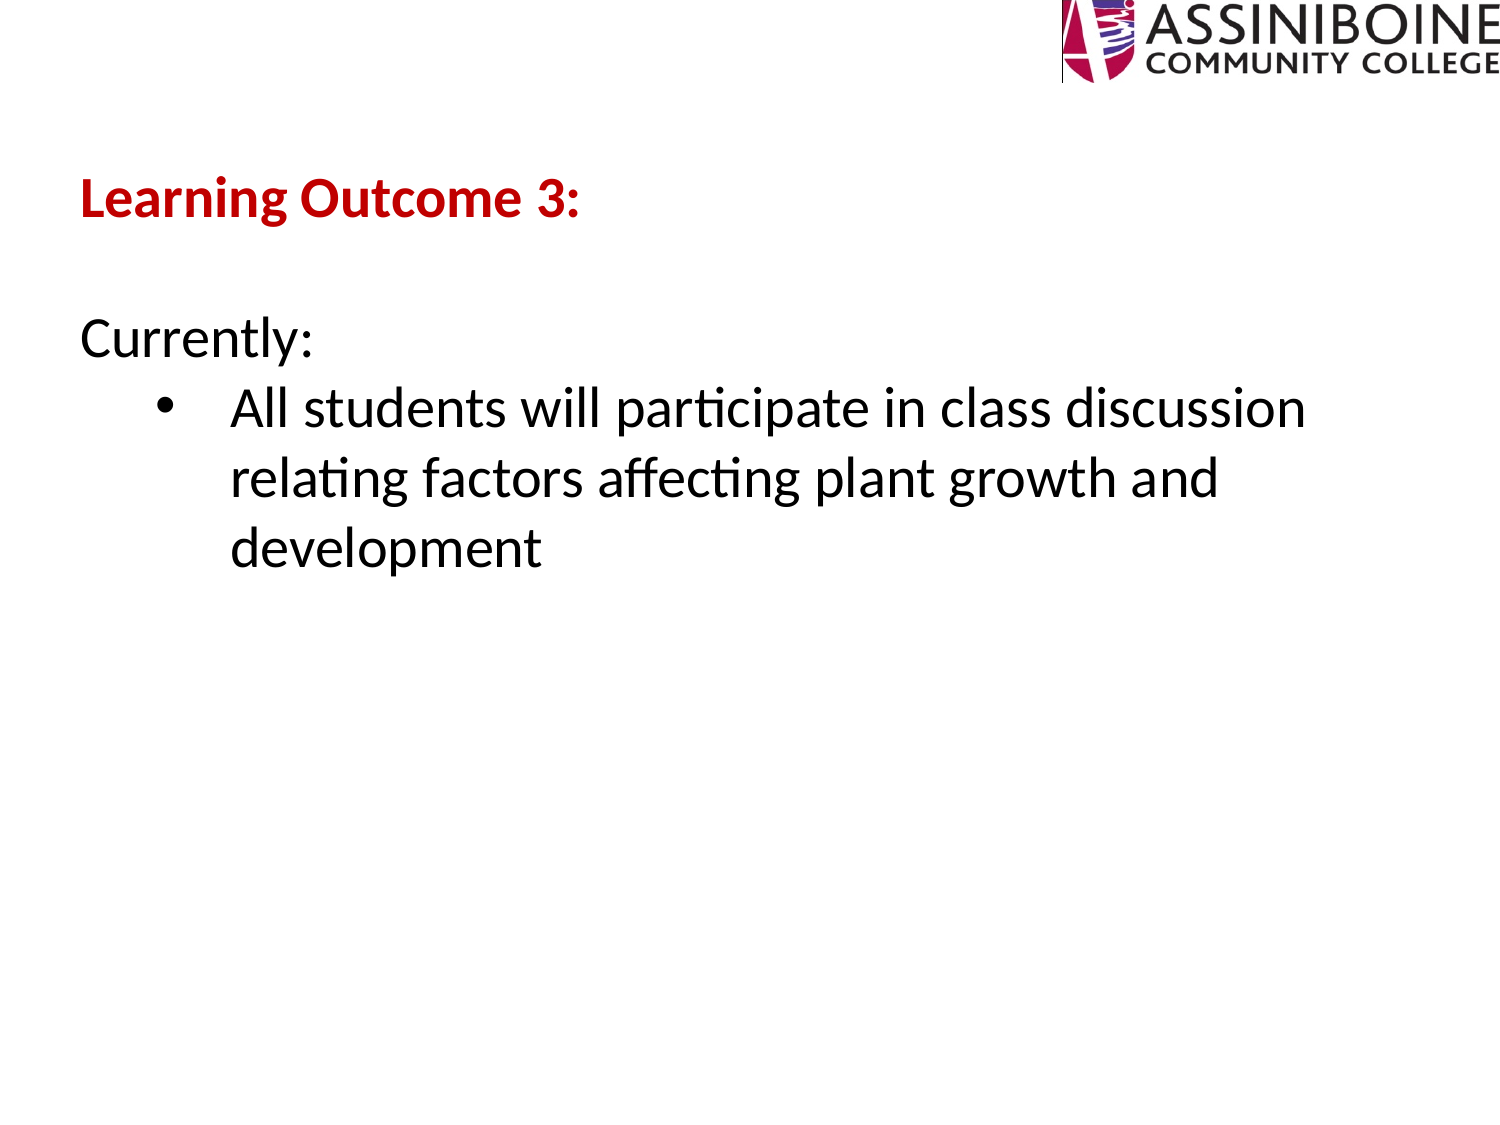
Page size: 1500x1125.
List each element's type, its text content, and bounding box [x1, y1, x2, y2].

text_box Learning Outcome 3: Currently: All students will participate in class discussion relating factors affecting plant growth and development [64, 151, 1436, 657]
picture [1062, 0, 1500, 83]
